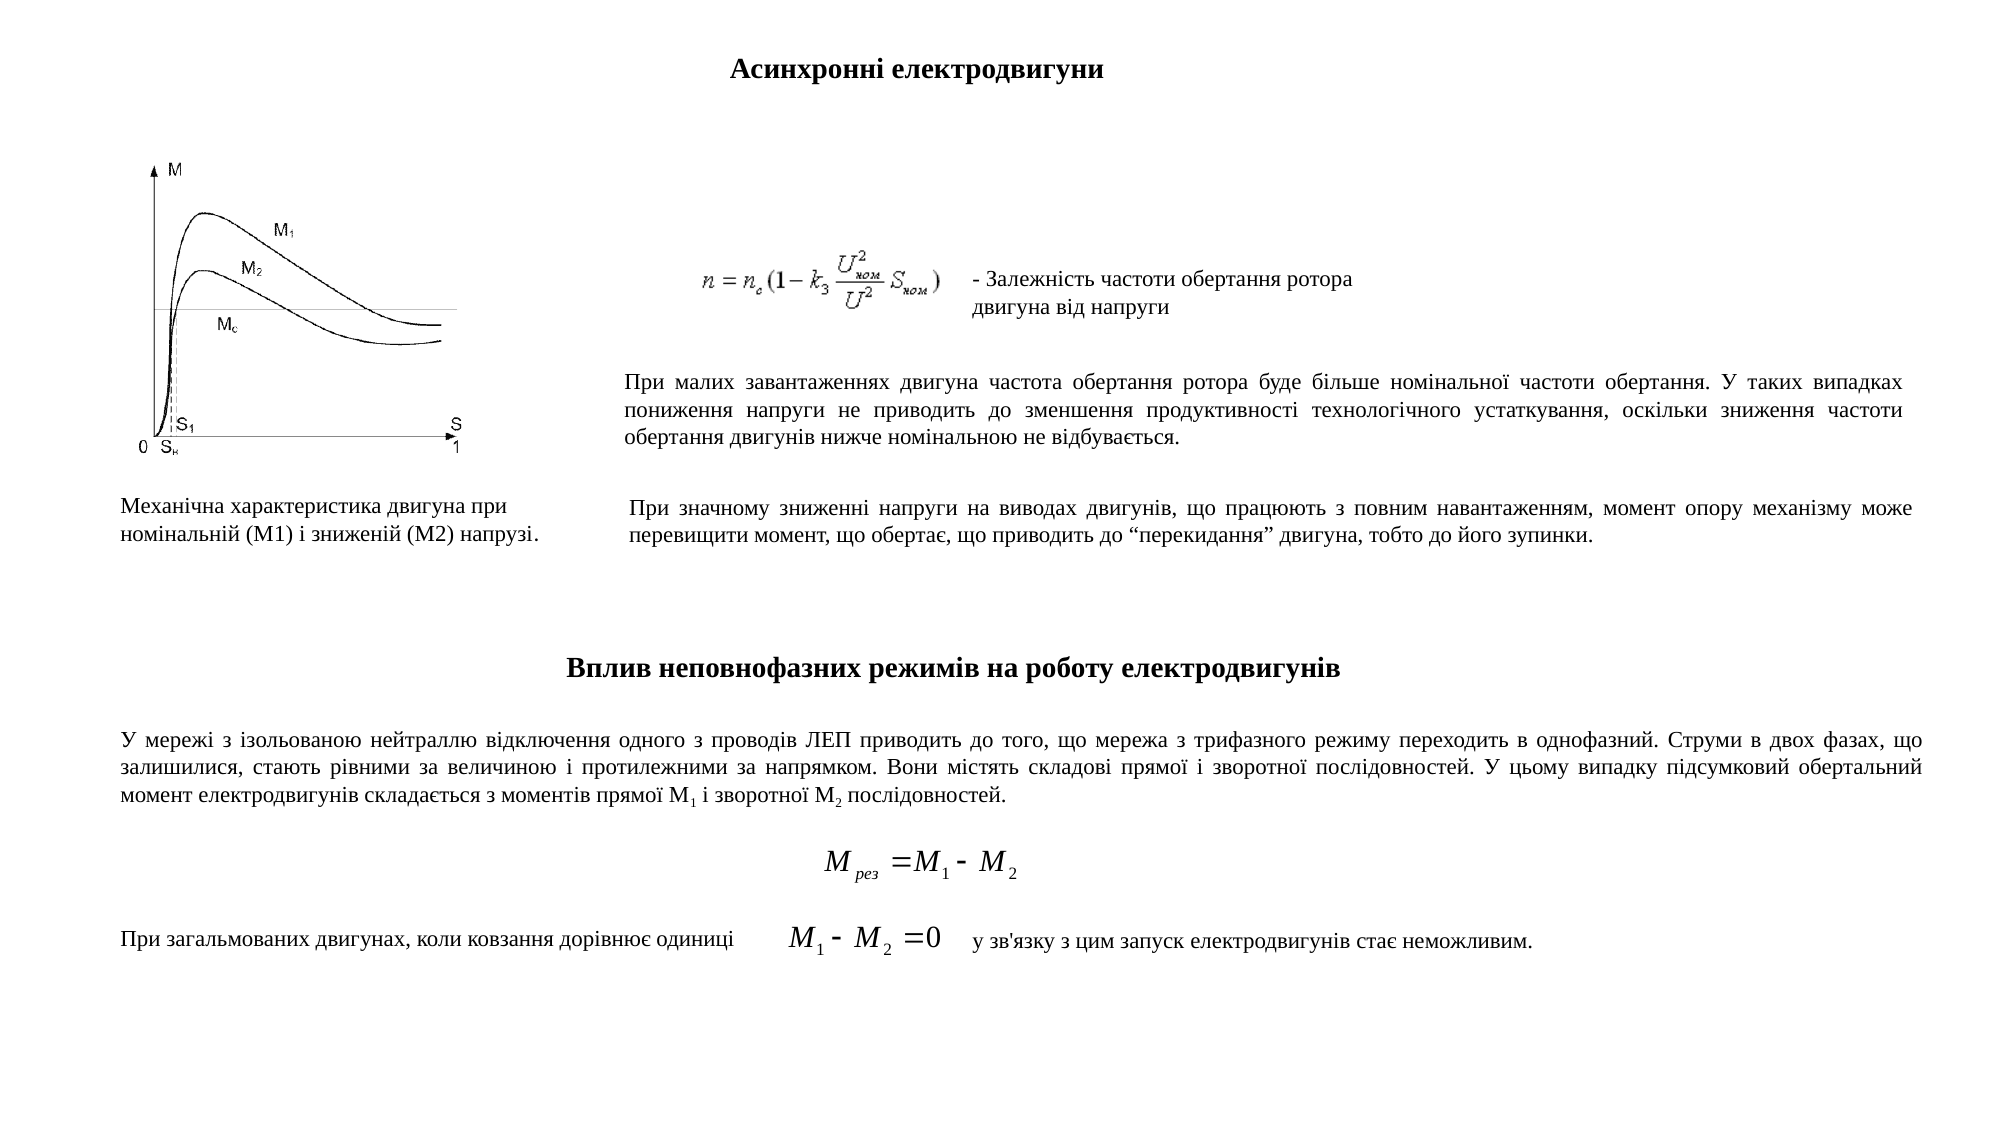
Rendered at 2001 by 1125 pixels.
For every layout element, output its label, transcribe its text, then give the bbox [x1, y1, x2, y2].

text_box При малих завантаженнях двигуна частота обертання ротора буде більше номінальної частоти обертання. У таких випадках пониження напруги не приводить до зменшення продуктивності технологічного устаткування, оскільки зниження частоти обертання двигунів нижче номінальною не відбувається. [609, 359, 1920, 457]
text_box у зв'язку з цим запуск електродвигунів стає неможливим. [957, 918, 1603, 961]
text_box У мережі з ізольованою нейтраллю відключення одного з проводів ЛЕП приводить до того, що мережа з трифазного режиму переходить в однофазний. Струми в двох фазах, що залишилися, стають рівними за величиною і протилежними за напрямком. Вони містять складові прямої і зворотної послідовностей. У цьому випадку підсумковий обертальний момент електродвигунів складається з моментів прямої М1 і зворотної М2 послідовностей. [105, 716, 1941, 818]
text_box При значному зниженні напруги на виводах двигунів, що працюють з повним навантаженням, момент опору механізму може перевищити момент, що обертає, що приводить до “перекидання” двигуна, тобто до його зупинки. [614, 485, 1930, 555]
text_box При загальмованих двигунах, коли ковзання дорівнює одиниці [105, 916, 856, 959]
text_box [783, 917, 946, 964]
picture [699, 244, 946, 314]
text_box Механічна характеристика двигуна при номінальній (М1) і зниженій (М2) напрузі. [105, 483, 622, 554]
picture [138, 156, 462, 458]
text_box Вплив неповнофазних режимів на роботу електродвигунів [551, 640, 1736, 691]
text_box Асинхронні електродвигуни [715, 41, 1120, 92]
text_box - Залежність частоти обертання ротора двигуна від напруги [957, 256, 1392, 327]
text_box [819, 840, 1023, 890]
